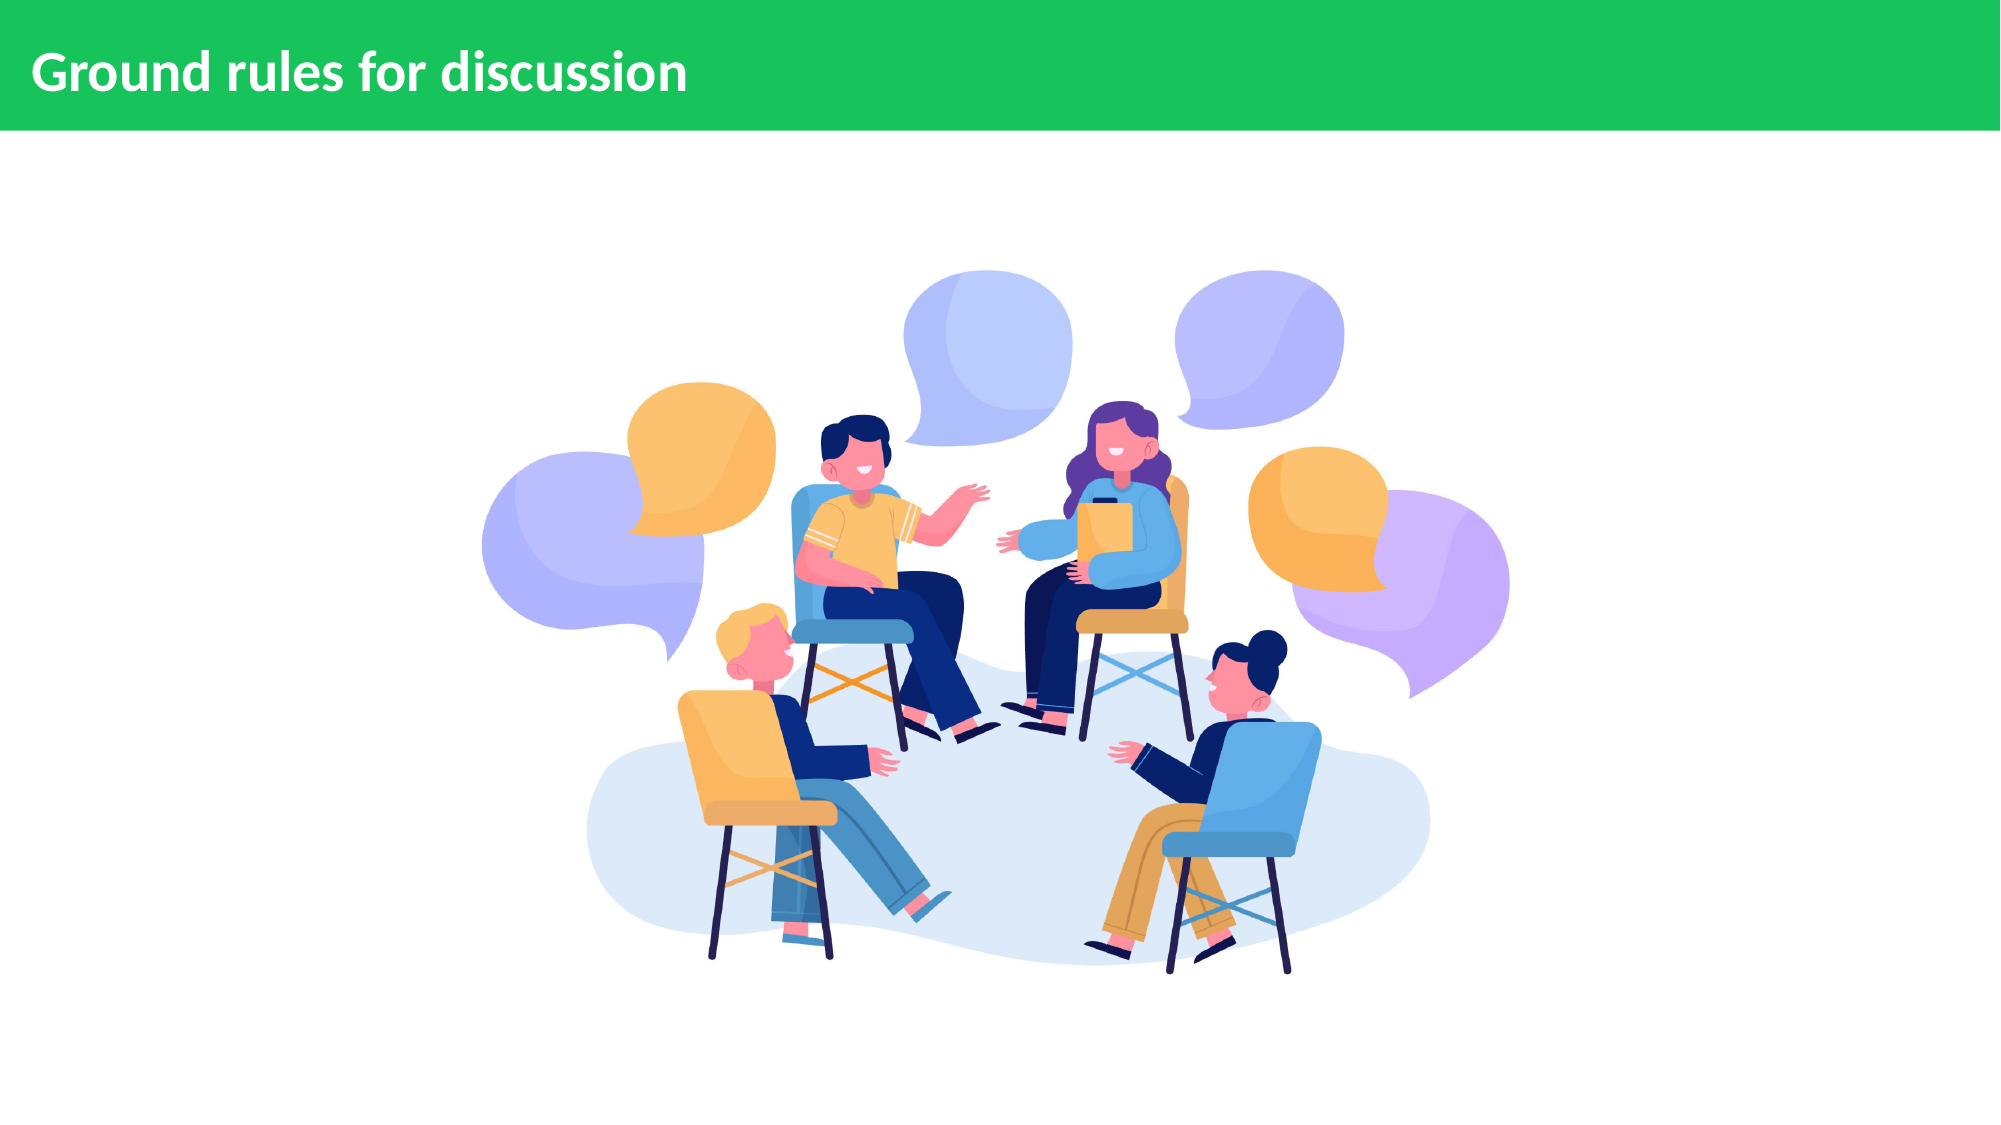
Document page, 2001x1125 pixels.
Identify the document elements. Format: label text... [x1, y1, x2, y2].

picture [411, 232, 1581, 1012]
title Ground rules for discussion [16, 13, 1976, 131]
